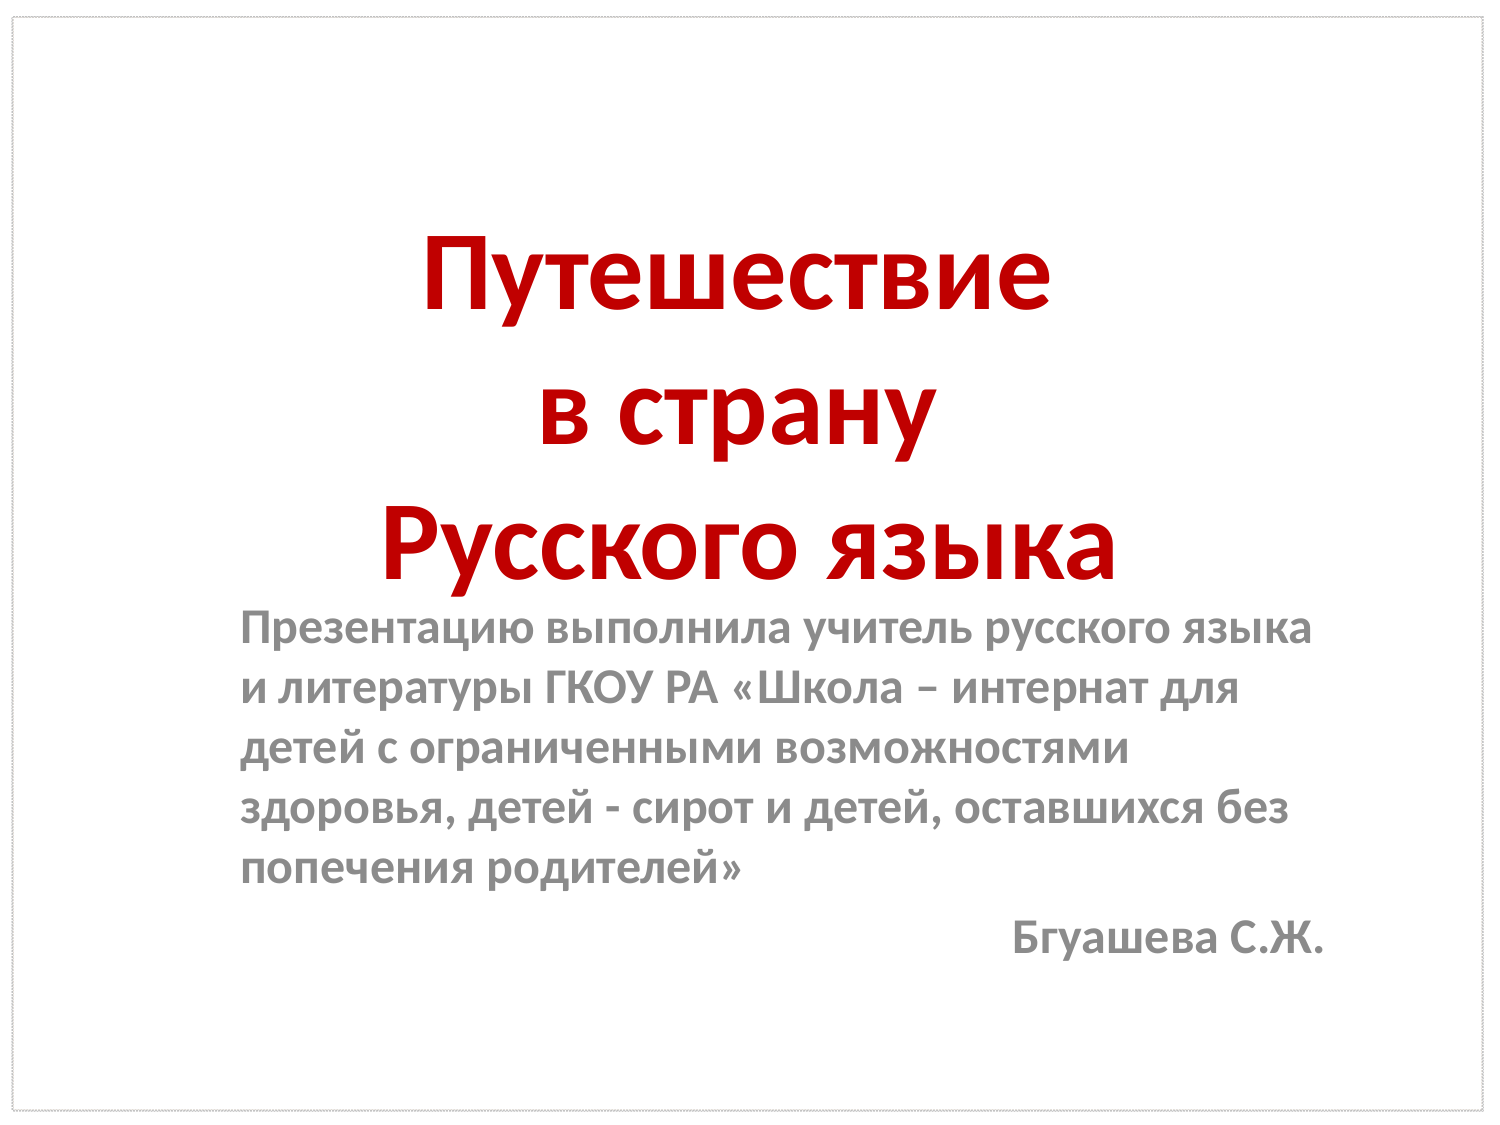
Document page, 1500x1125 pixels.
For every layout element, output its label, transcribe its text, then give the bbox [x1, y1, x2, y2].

subtitle Презентацию выполнила учитель русского языка и литературы ГКОУ РА «Школа – интернат для детей с ограниченными возможностями здоровья, детей - сирот и детей, оставшихся без попечения родителей» Бгуашева С.Ж. [224, 585, 1341, 1012]
title Путешествие в страну Русского языка [112, 207, 1388, 591]
